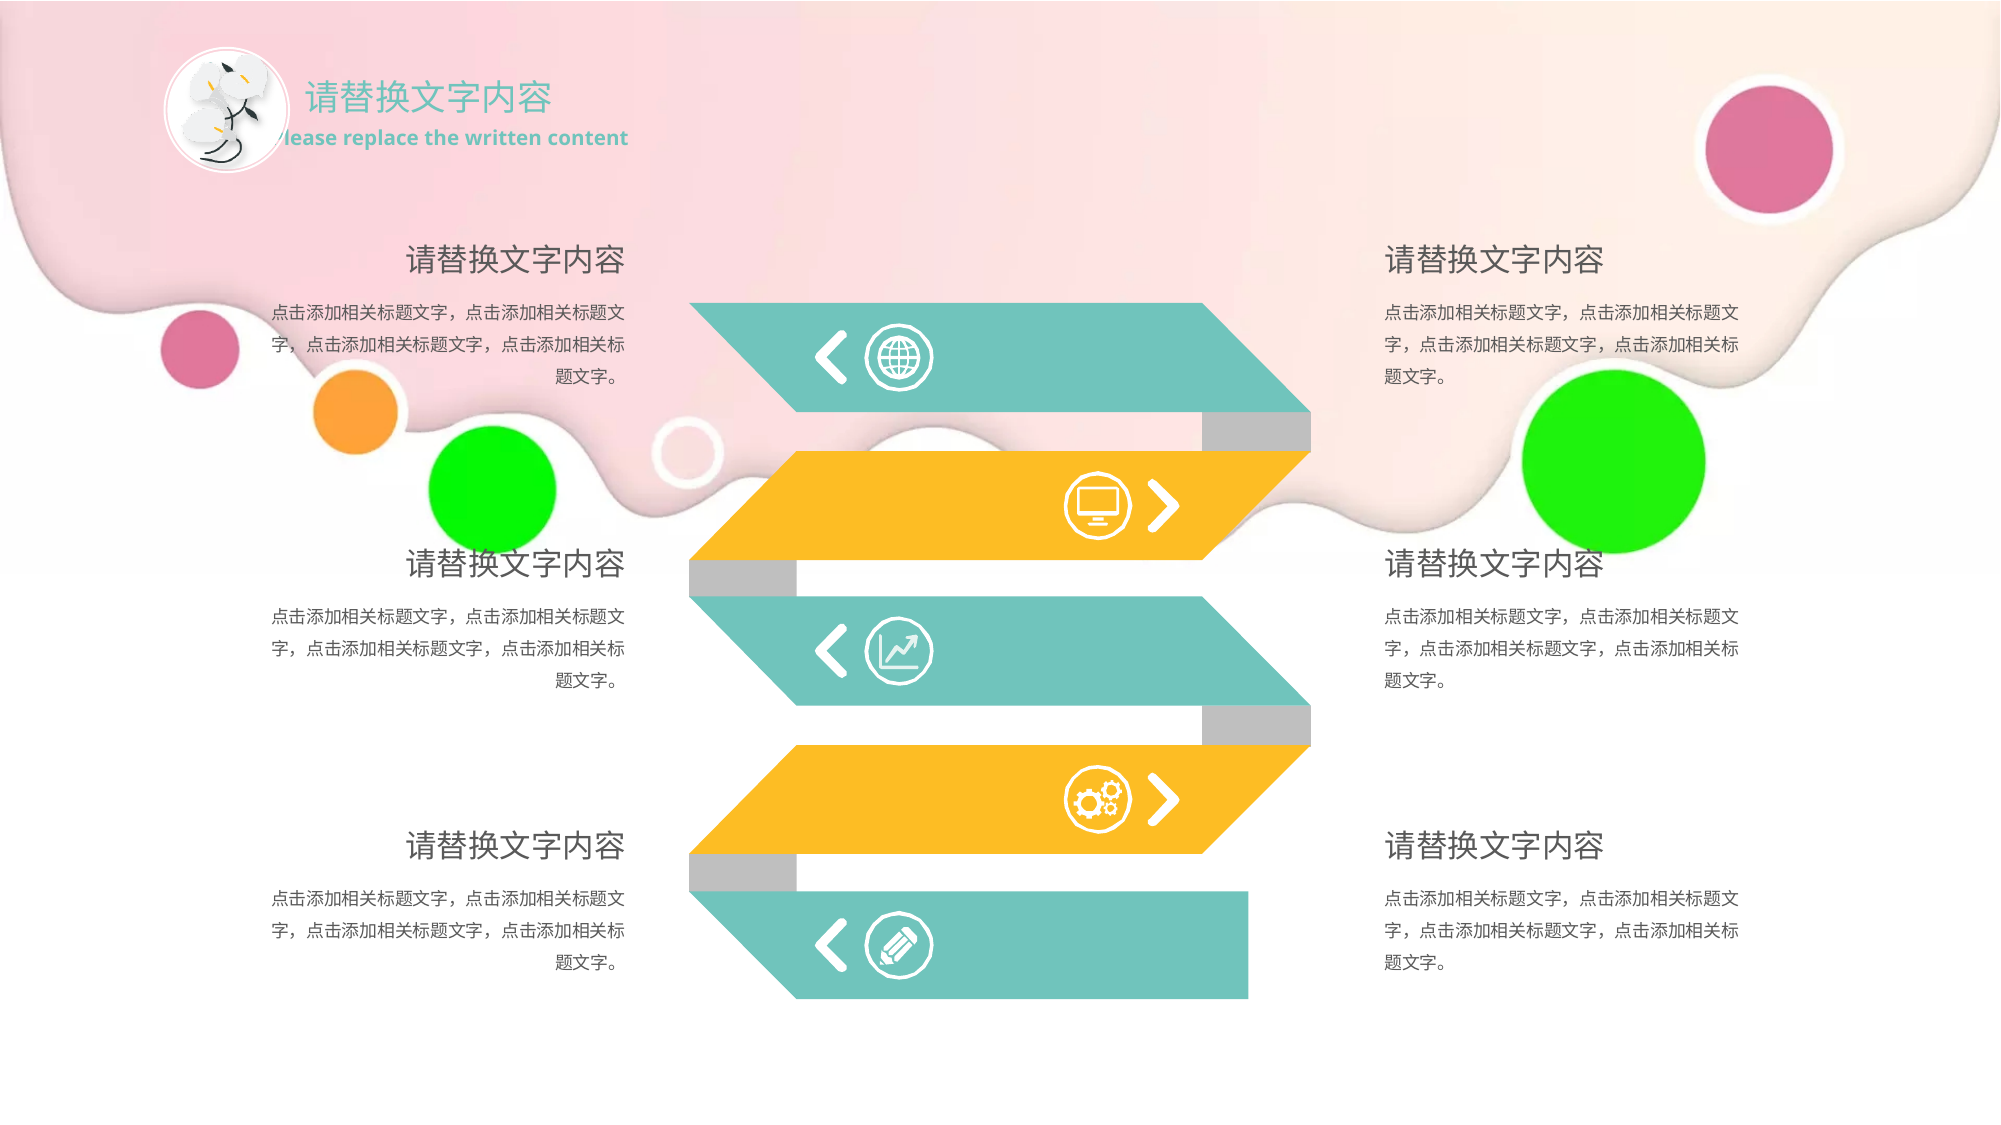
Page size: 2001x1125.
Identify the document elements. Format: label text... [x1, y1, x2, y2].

text_box 请替换文字内容 [1384, 230, 1798, 287]
text_box [689, 561, 797, 596]
text_box [1202, 413, 1311, 451]
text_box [1063, 471, 1180, 541]
text_box 点击添加相关标题文字，点击添加相关标题文字，点击添加相关标题文字，点击添加相关标题文字。 [1384, 290, 1742, 381]
text_box Please replace the written content [289, 117, 645, 157]
text_box 点击添加相关标题文字，点击添加相关标题文字，点击添加相关标题文字，点击添加相关标题文字。 [269, 594, 626, 685]
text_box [814, 910, 934, 980]
text_box 请替换文字内容 [1384, 534, 1798, 591]
text_box [688, 302, 1311, 413]
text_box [814, 616, 934, 686]
text_box [688, 596, 1311, 706]
text_box 请替换文字内容 [212, 534, 626, 591]
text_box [814, 323, 934, 392]
text_box [1202, 706, 1311, 745]
text_box 点击添加相关标题文字，点击添加相关标题文字，点击添加相关标题文字，点击添加相关标题文字。 [269, 876, 626, 967]
text_box 请替换文字内容 [212, 230, 626, 287]
text_box [689, 854, 797, 891]
text_box 点击添加相关标题文字，点击添加相关标题文字，点击添加相关标题文字，点击添加相关标题文字。 [269, 290, 626, 381]
text_box 点击添加相关标题文字，点击添加相关标题文字，点击添加相关标题文字，点击添加相关标题文字。 [1384, 876, 1742, 967]
picture [0, 1, 2001, 574]
text_box 点击添加相关标题文字，点击添加相关标题文字，点击添加相关标题文字，点击添加相关标题文字。 [1384, 594, 1742, 685]
text_box 请替换文字内容 [1384, 817, 1798, 873]
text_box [1063, 765, 1180, 834]
text_box [688, 451, 1311, 561]
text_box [164, 47, 289, 173]
text_box 请替换文字内容 [212, 817, 626, 873]
text_box [688, 745, 1311, 854]
text_box [688, 891, 1249, 1000]
text_box 请替换文字内容 [289, 67, 568, 125]
